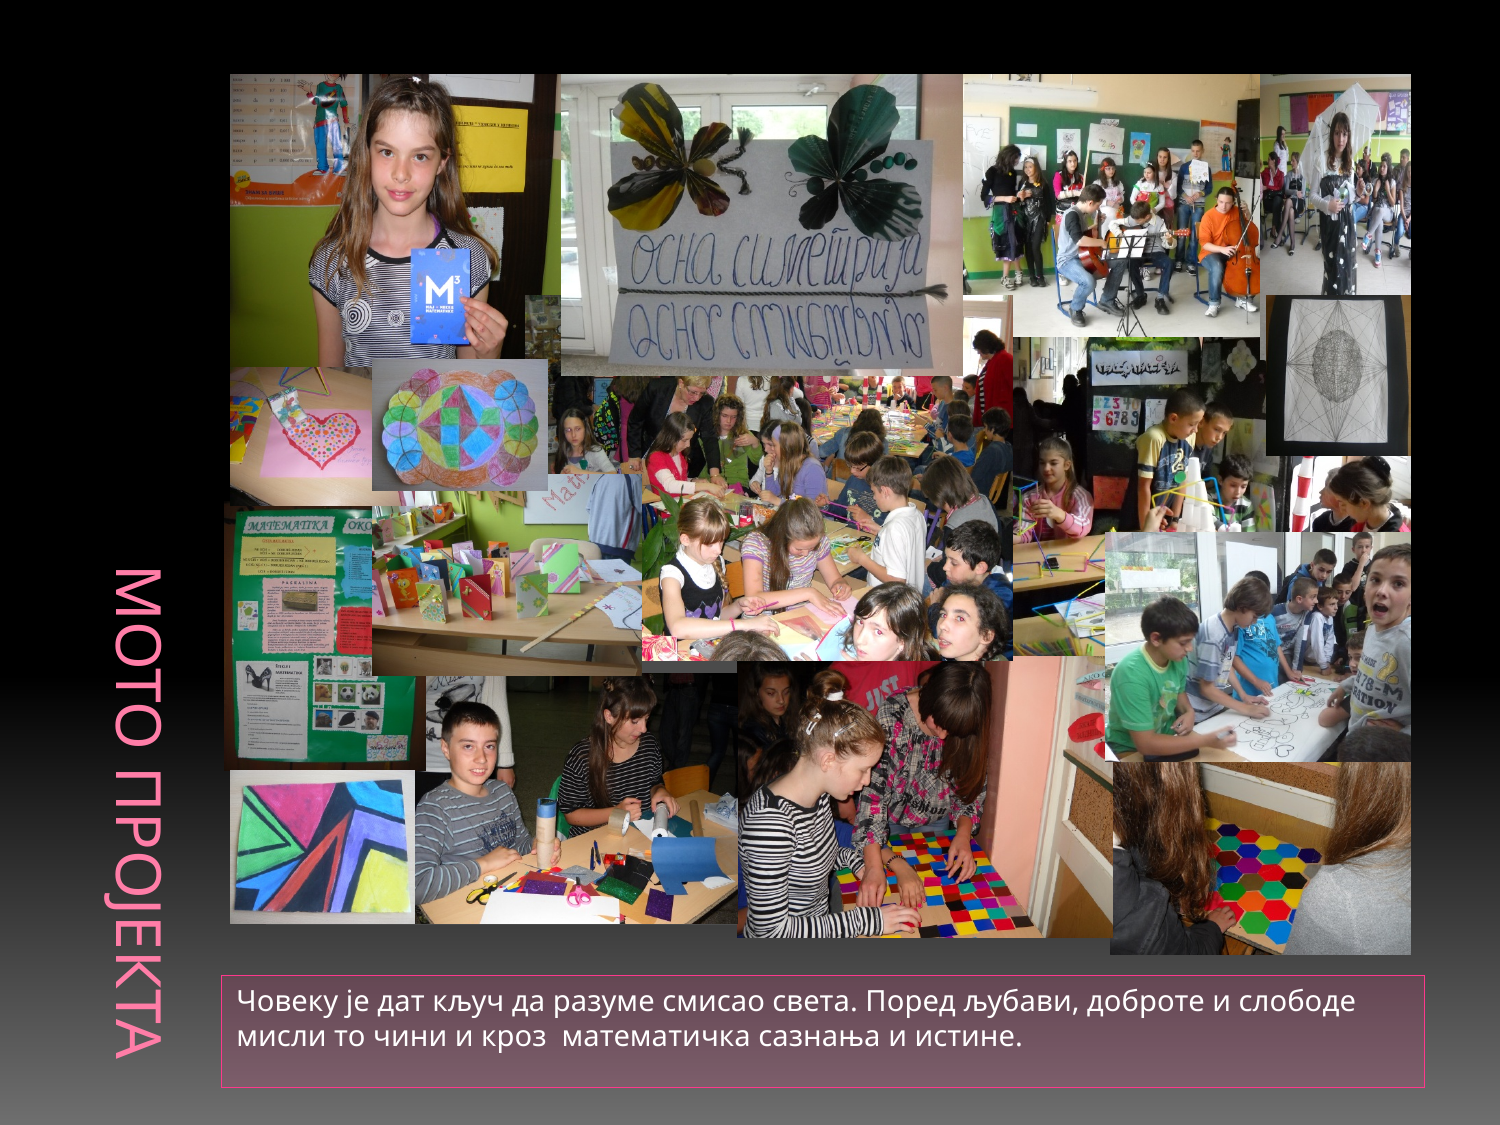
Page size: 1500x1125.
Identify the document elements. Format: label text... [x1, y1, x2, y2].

list Човеку је дат кључ да разуме смисао света. Поред љубави, доброте и слободе мисли то чини и кроз математичка сазнања и истине. [221, 975, 1425, 1088]
title Мото пројекта [36, 24, 186, 1075]
picture [223, 74, 1412, 956]
